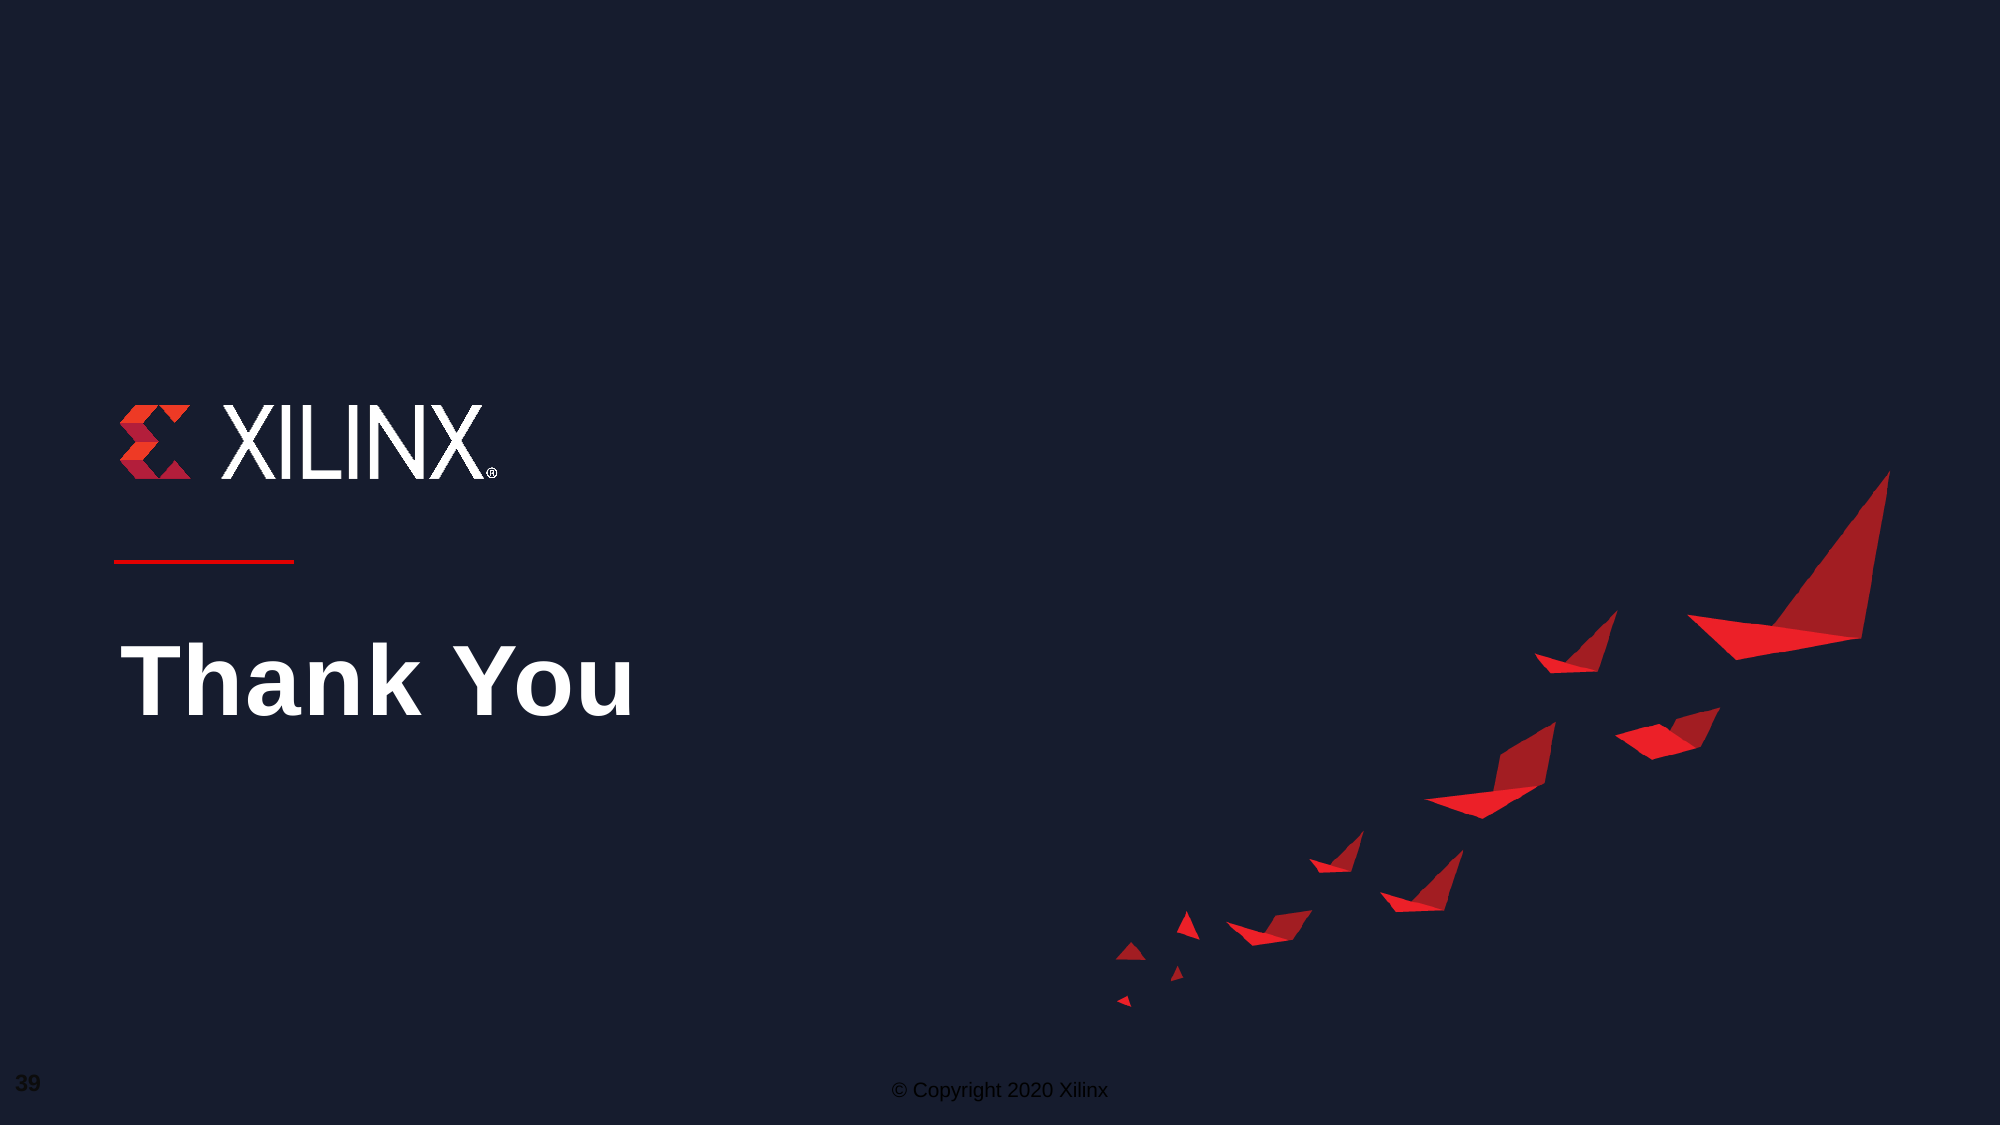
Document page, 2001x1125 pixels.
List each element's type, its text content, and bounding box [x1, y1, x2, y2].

slide_number 39 [0, 1044, 160, 1104]
picture [1083, 417, 1946, 1050]
picture [117, 403, 500, 481]
